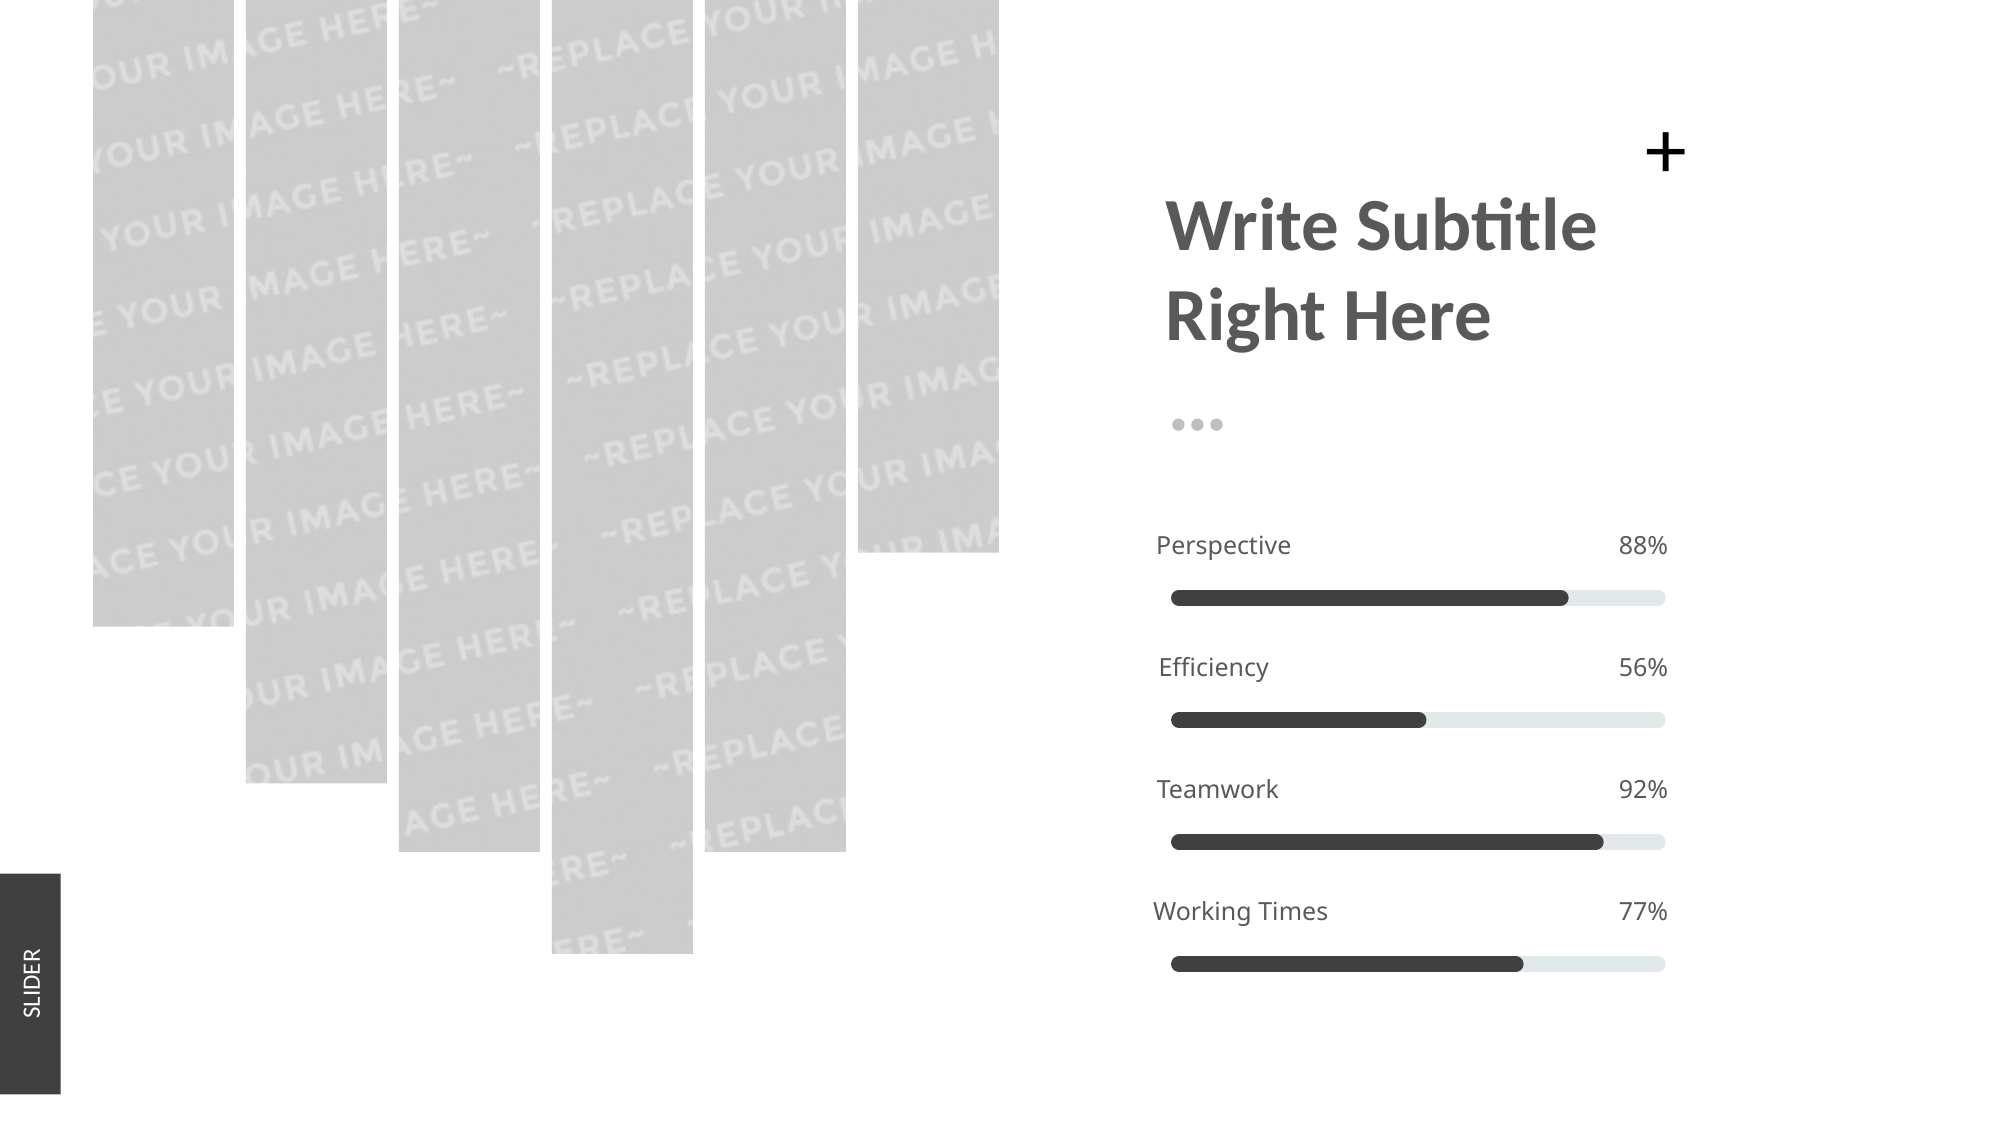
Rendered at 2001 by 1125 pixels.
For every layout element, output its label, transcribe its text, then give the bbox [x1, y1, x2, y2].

picture [398, 0, 540, 852]
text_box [1172, 418, 1223, 431]
text_box 77% [1604, 888, 1683, 934]
text_box Teamwork [1142, 766, 1294, 812]
picture [857, 0, 999, 553]
text_box SLIDER [7, 934, 53, 1034]
text_box Efficiency [1143, 644, 1284, 689]
text_box Working Times [1138, 888, 1344, 934]
picture [93, 0, 234, 627]
picture [704, 0, 846, 852]
picture [551, 0, 693, 954]
text_box 56% [1604, 644, 1683, 689]
text_box 88% [1604, 521, 1683, 567]
text_box 92% [1604, 766, 1683, 812]
text_box Write Subtitle Right Here [1150, 167, 1636, 363]
text_box [0, 873, 62, 1095]
text_box Perspective [1141, 521, 1307, 567]
picture [245, 0, 387, 784]
text_box + [1630, 87, 1716, 203]
